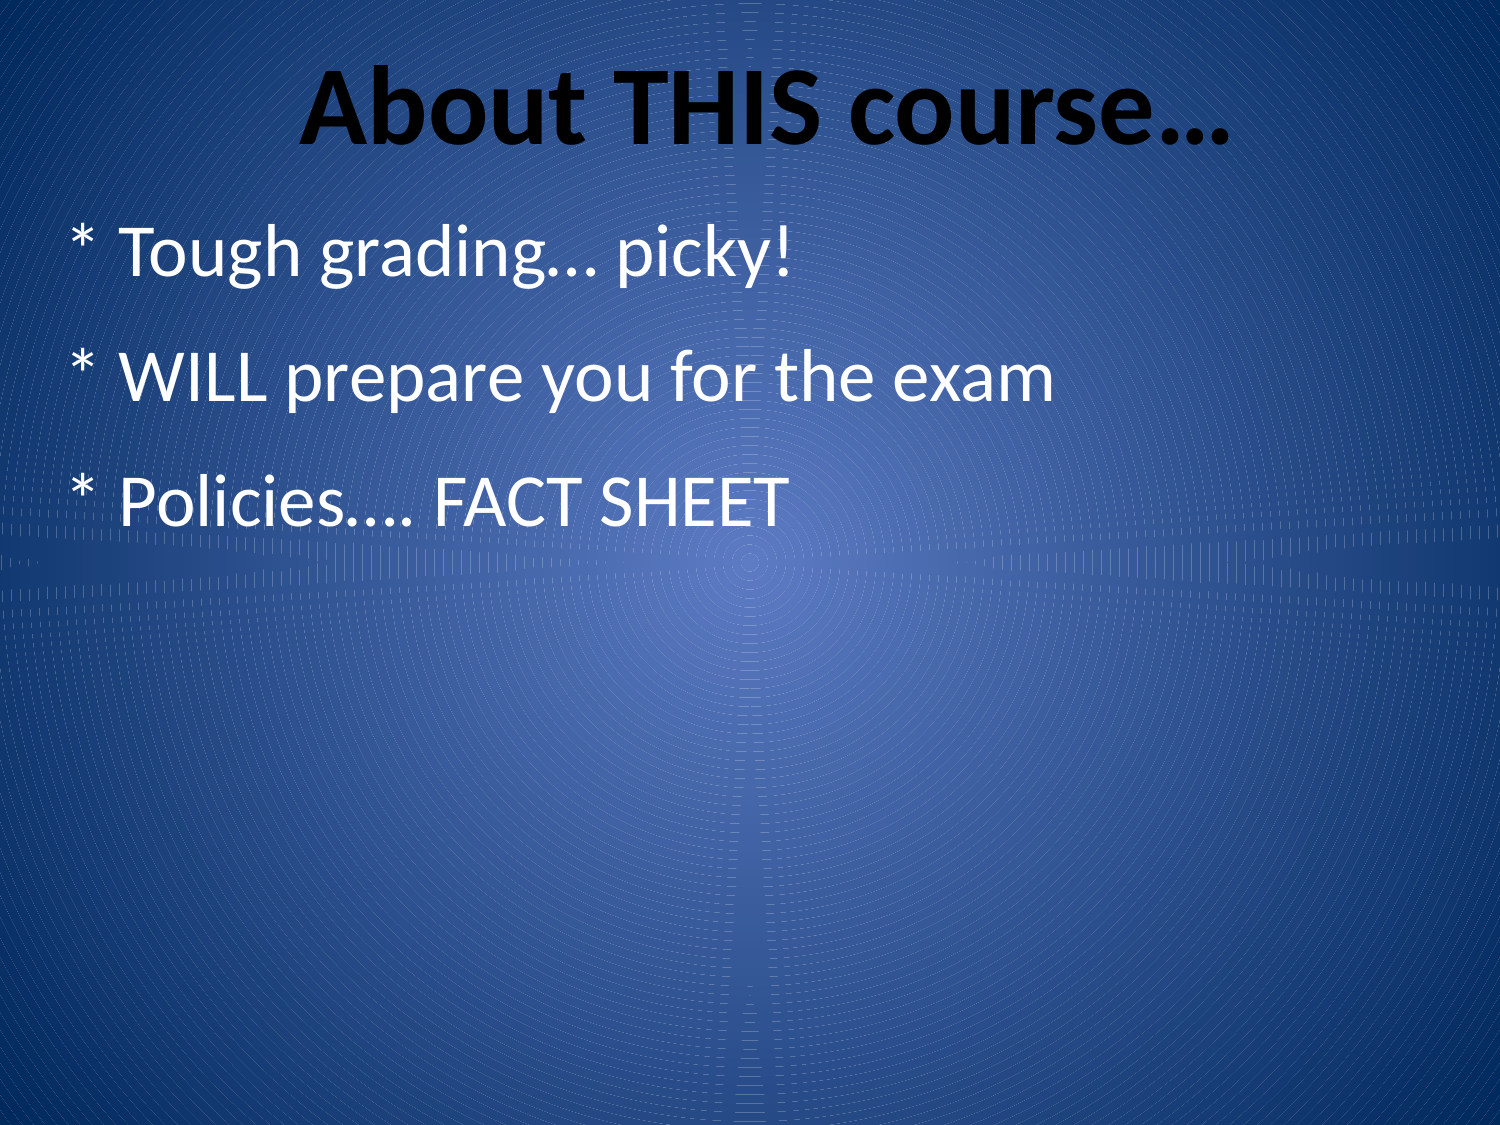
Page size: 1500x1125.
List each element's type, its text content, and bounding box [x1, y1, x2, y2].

text_box * Policies…. FACT SHEET [49, 443, 1463, 549]
text_box * Tough grading… picky! [49, 193, 1463, 299]
text_box About THIS course… [284, 24, 1252, 175]
text_box * WILL prepare you for the exam [49, 318, 1463, 424]
